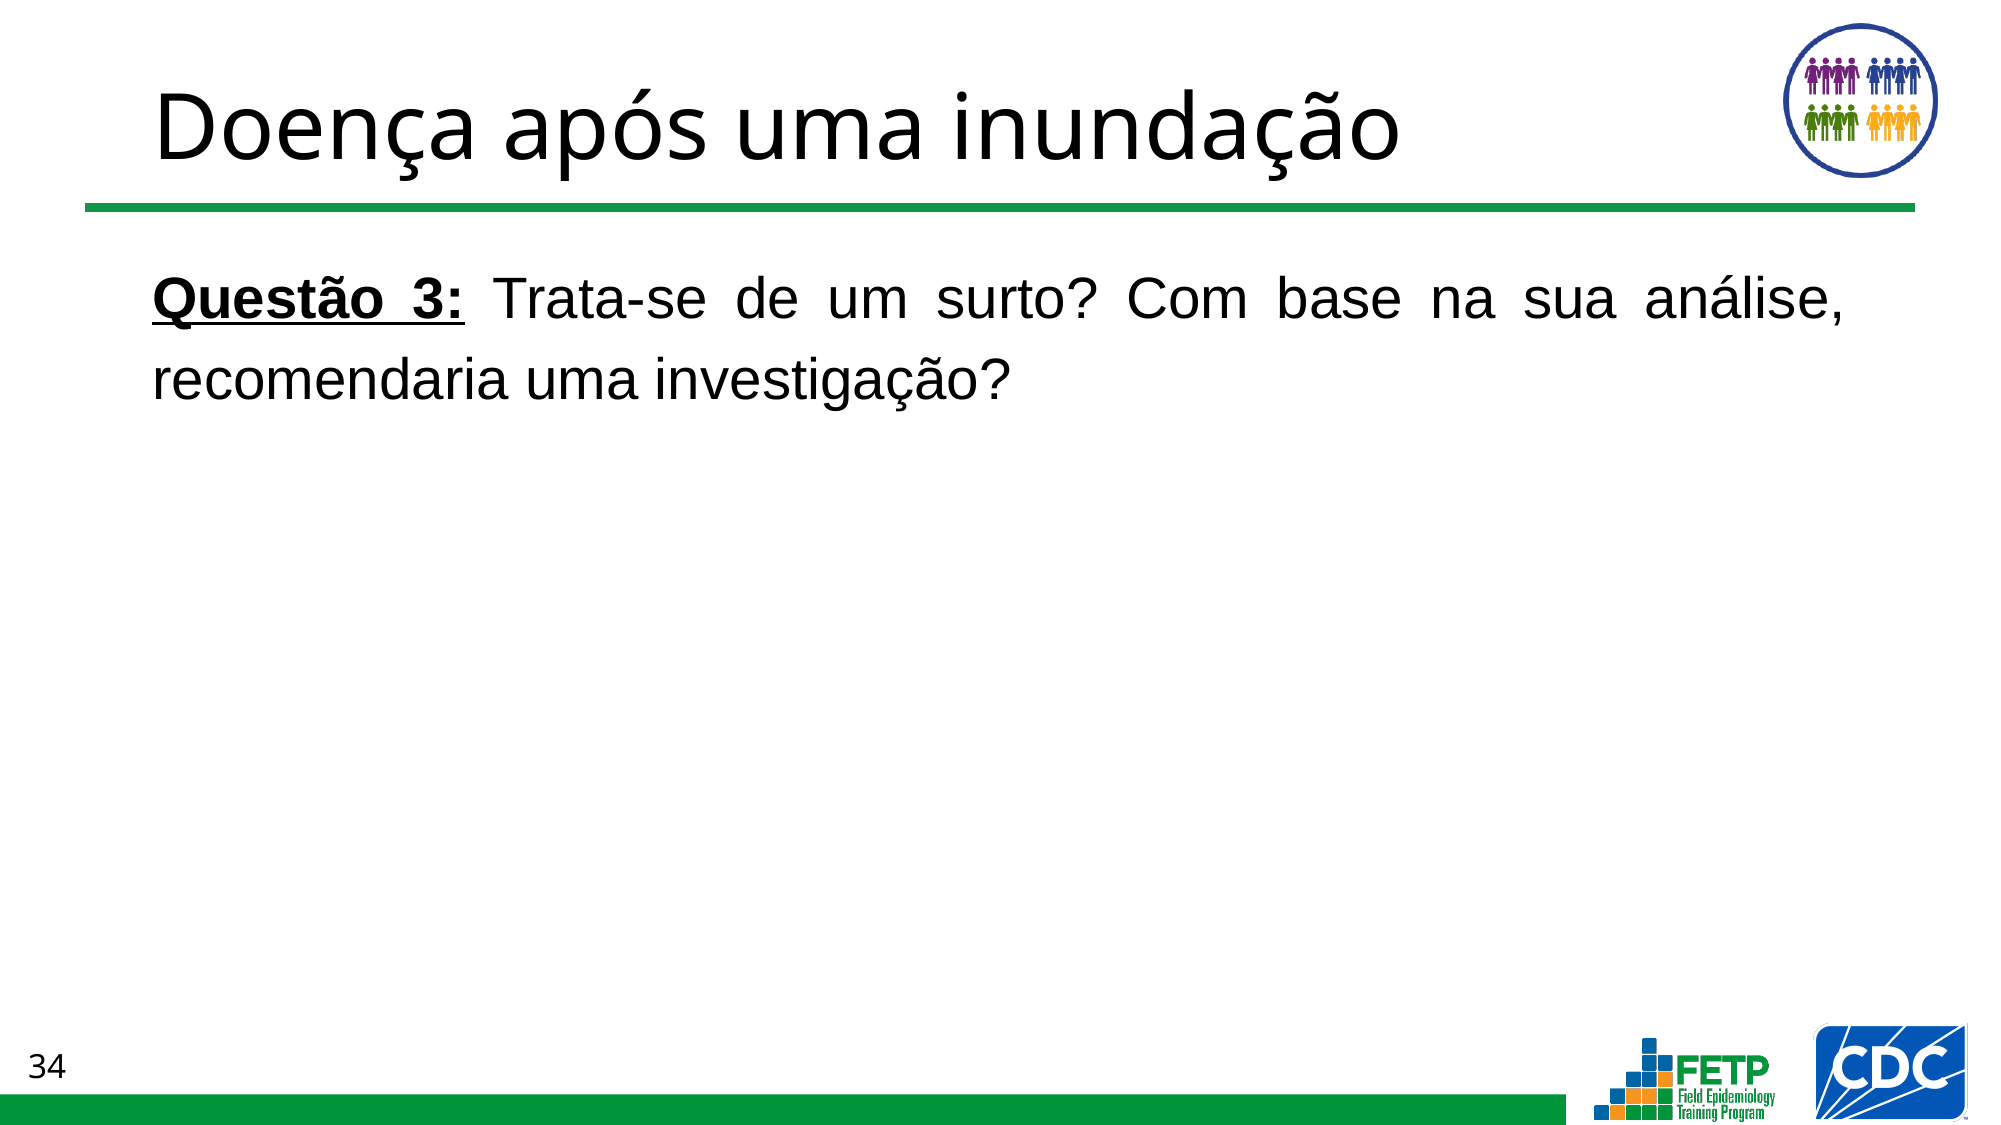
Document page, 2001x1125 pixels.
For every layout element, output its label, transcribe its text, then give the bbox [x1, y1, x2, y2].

picture [1813, 1023, 1968, 1122]
list Questão 3: Trata-se de um surto? Com base na sua análise, recomendaria uma investigação? [137, 242, 1863, 1004]
picture [1594, 1038, 1775, 1122]
title Doença após uma inundação [137, 73, 1738, 205]
picture [1783, 23, 1938, 178]
